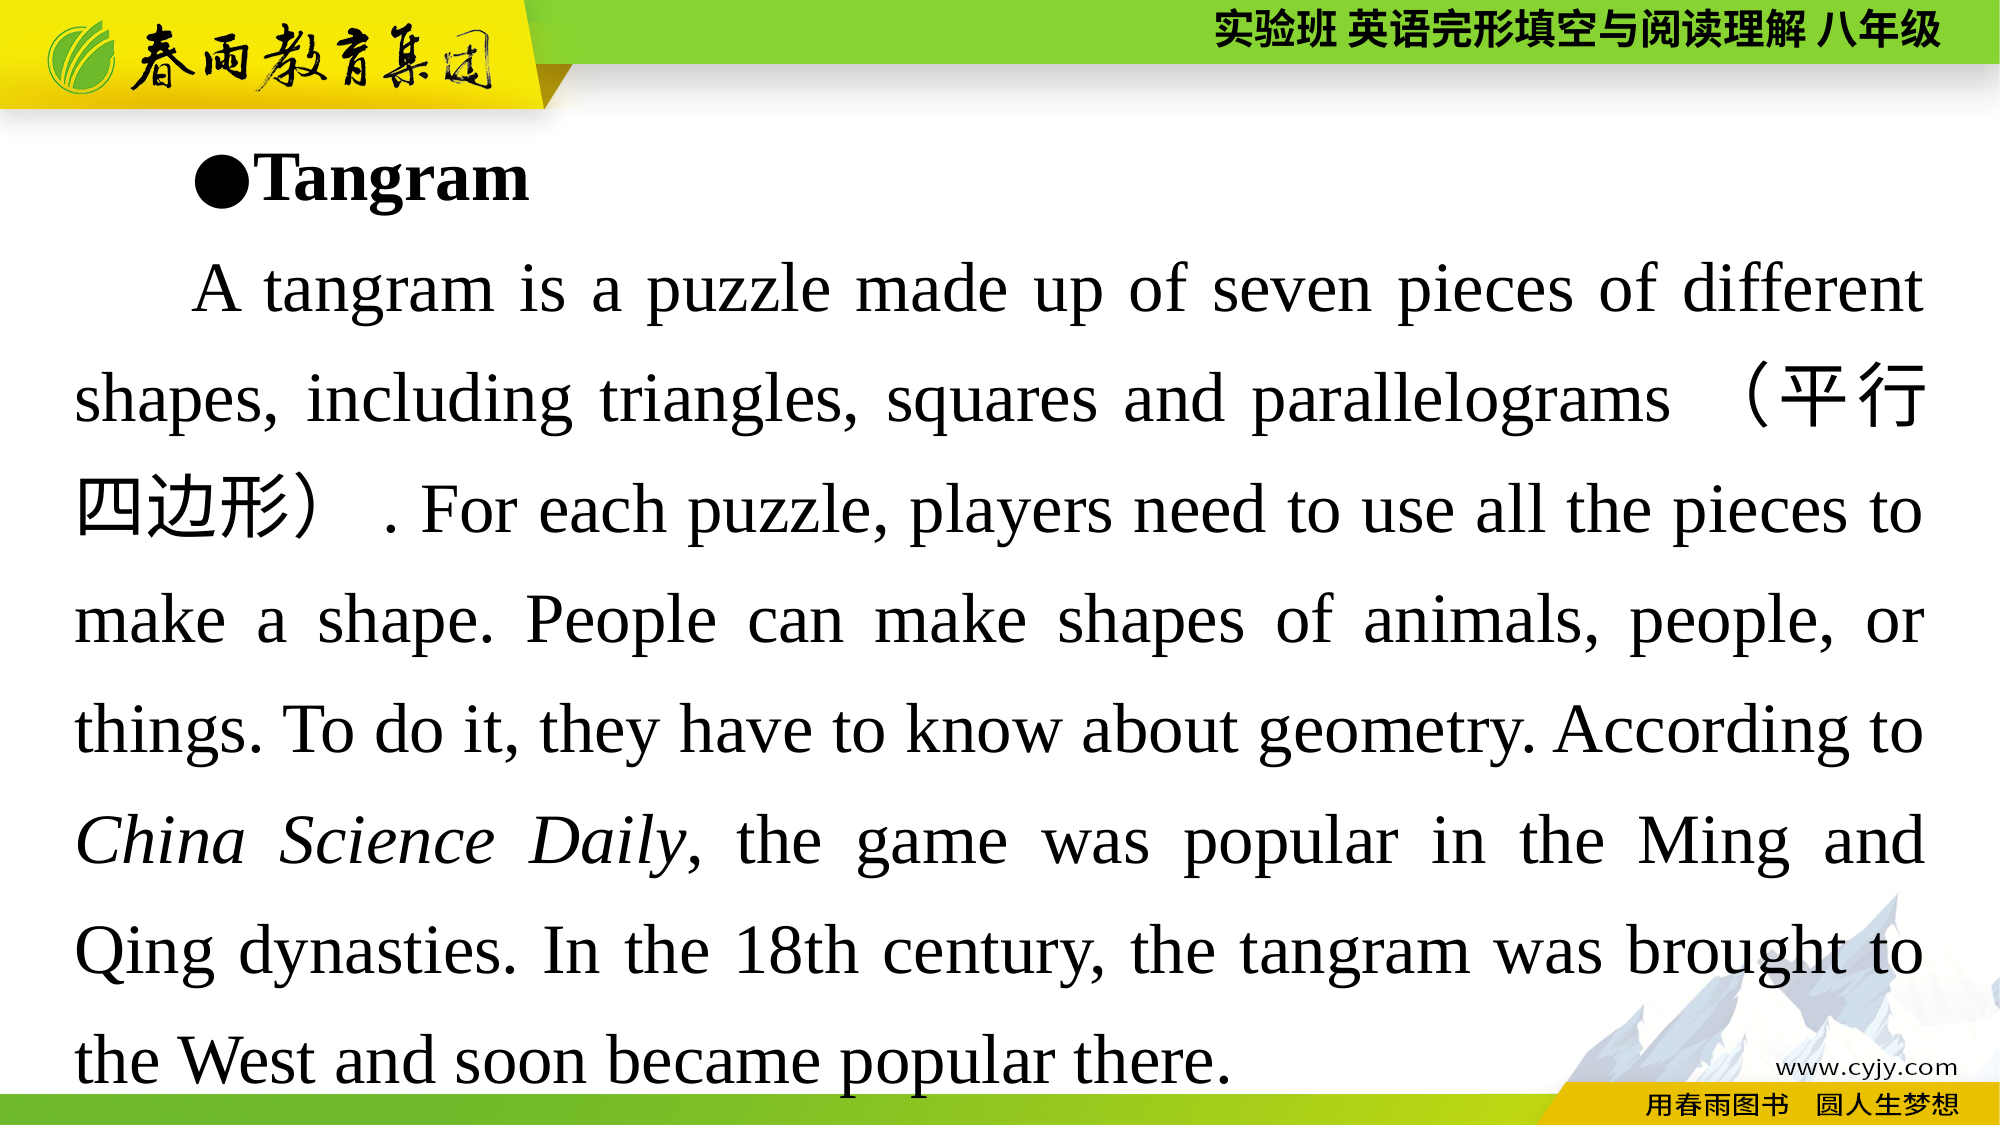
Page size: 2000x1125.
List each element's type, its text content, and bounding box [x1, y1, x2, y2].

picture [0, 0, 2000, 1125]
list ●Tangram A tangram is a puzzle made up of seven pieces of different shapes, including triangles, squares and parallelograms（平行四边形）. For each puzzle, players need to use all the pieces to make a shape. People can make shapes of animals, people, or things. To do it, they have to know about geometry. According to China Science Daily, the game was popular in the Ming and Qing dynasties. In the 18th century, the tangram was brought to the West and soon became popular there. [59, 97, 1944, 1106]
